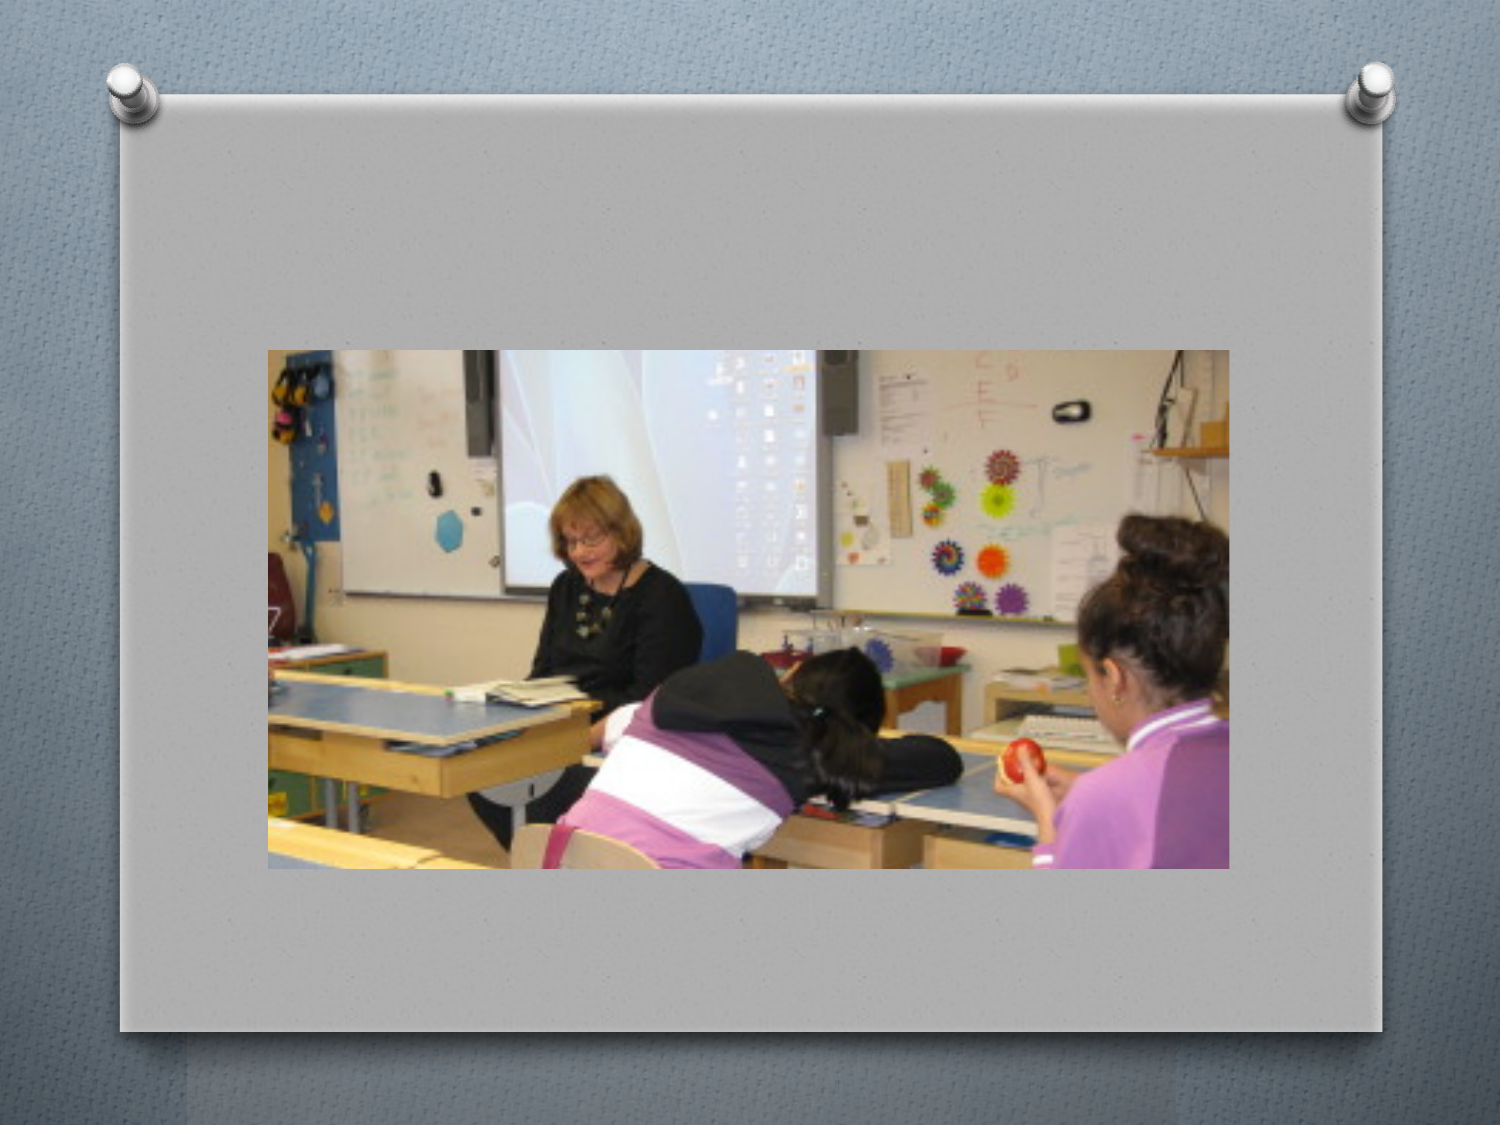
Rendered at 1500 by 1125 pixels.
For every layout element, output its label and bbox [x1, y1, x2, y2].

list [267, 350, 1230, 869]
picture [75, 29, 198, 153]
picture [1317, 35, 1439, 156]
